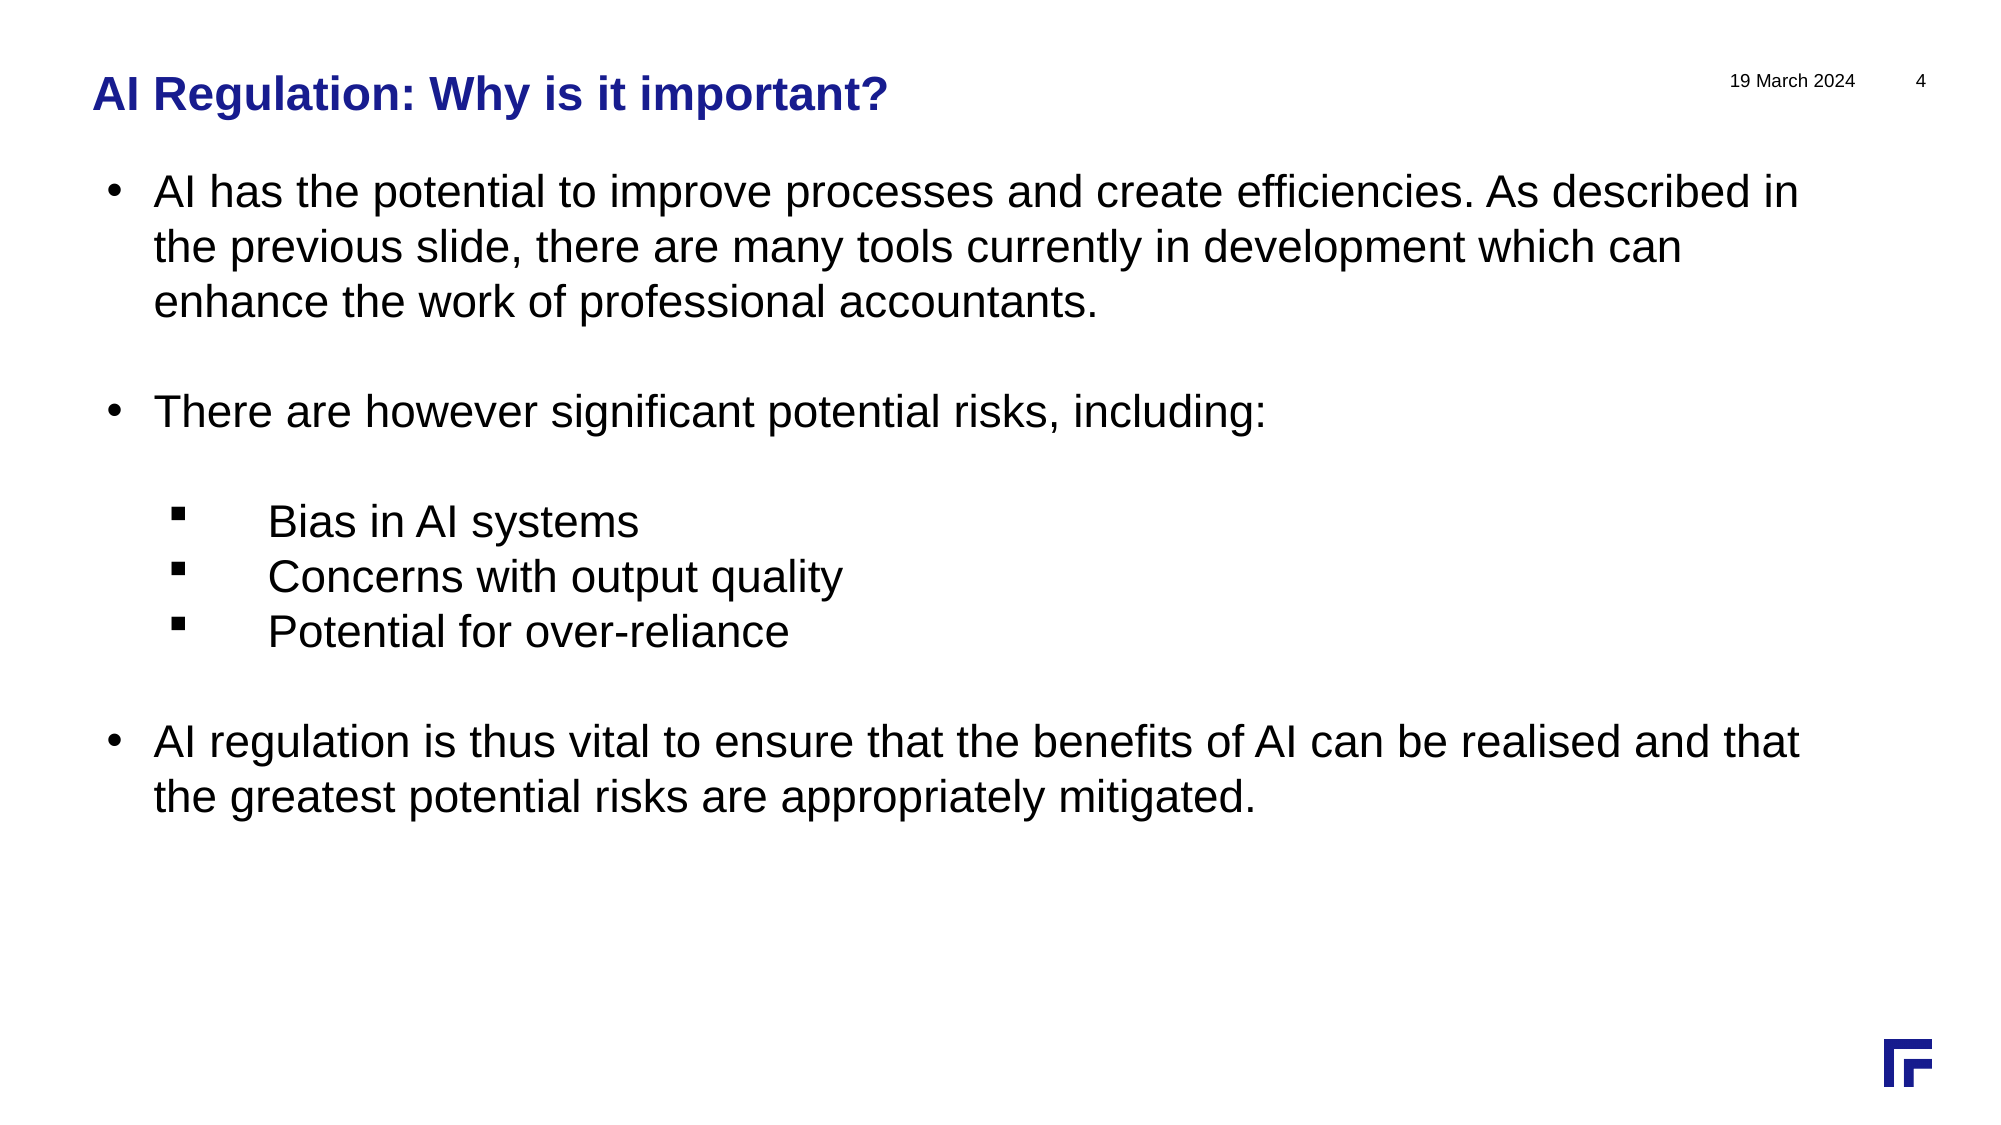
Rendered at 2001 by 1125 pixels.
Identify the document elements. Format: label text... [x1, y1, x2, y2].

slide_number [1660, 62, 1856, 123]
title AI Regulation: Why is it important? [91, 62, 1300, 154]
picture [1884, 1039, 1932, 1087]
text_box AI has the potential to improve processes and create efficiencies. As described in the previous slide, there are many tools currently in development which can enhance the work of professional accountants. There are however significant potential risks, including: Bias in AI systems Concerns with output quality Potential for over-reliance AI regulation is thus vital to ensure that the benefits of AI can be realised and that the greatest potential risks are appropriately mitigated. [91, 154, 1867, 885]
slide_number 4 [1866, 62, 1927, 123]
